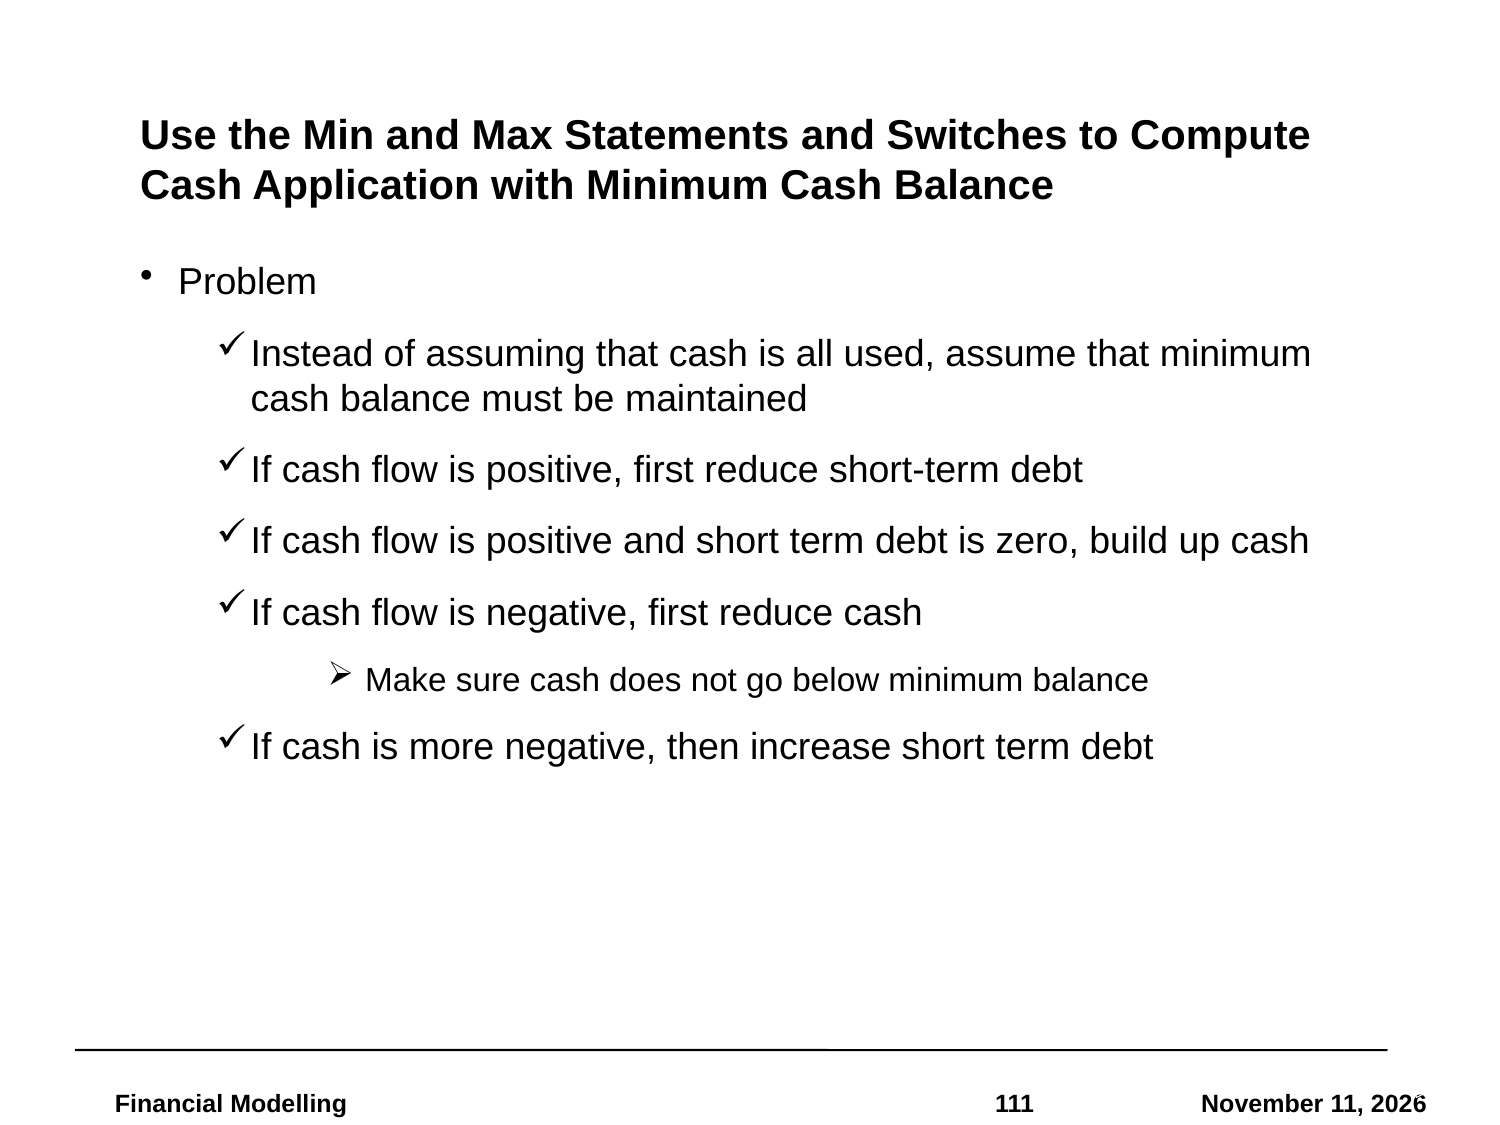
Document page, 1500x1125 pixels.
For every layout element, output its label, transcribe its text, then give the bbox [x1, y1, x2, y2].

title Use the Min and Max Statements and Switches to Compute Cash Application with Minimum Cash Balance [124, 99, 1413, 226]
list Problem Instead of assuming that cash is all used, assume that minimum cash balance must be maintained If cash flow is positive, first reduce short-term debt If cash flow is positive and short term debt is zero, build up cash If cash flow is negative, first reduce cash Make sure cash does not go below minimum balance If cash is more negative, then increase short term debt [124, 249, 1413, 1001]
